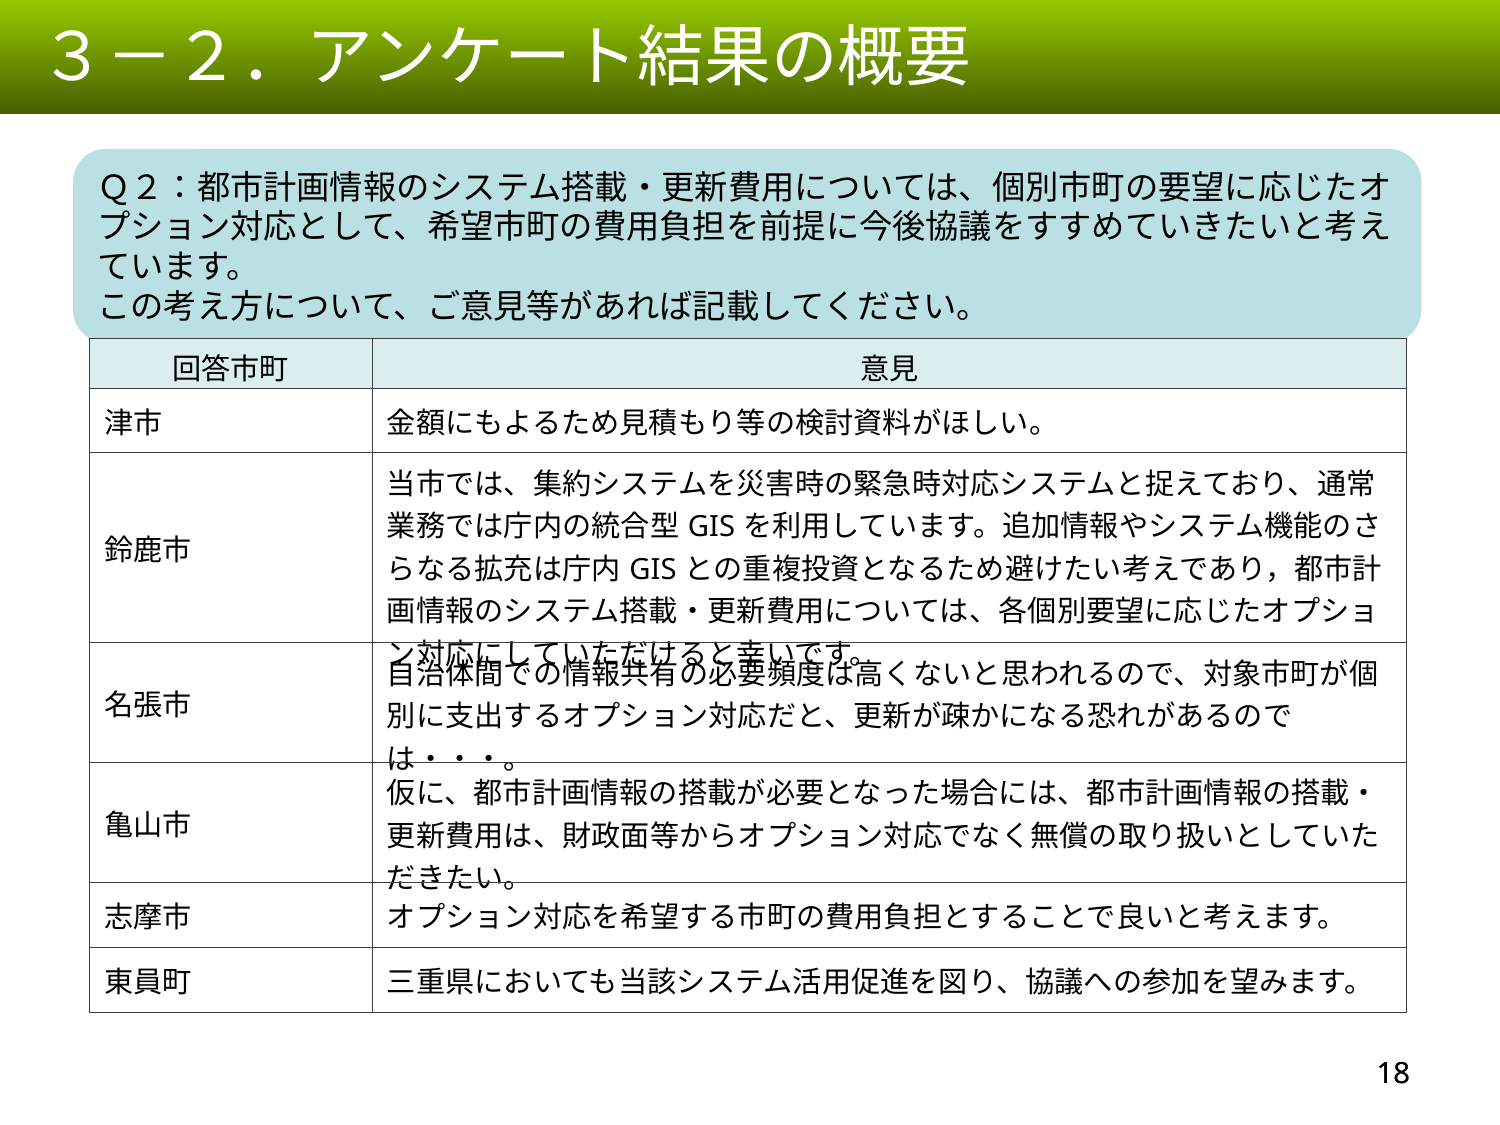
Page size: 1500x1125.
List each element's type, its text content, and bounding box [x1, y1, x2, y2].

table_cell 志摩市 [90, 883, 372, 947]
table_cell 鈴鹿市 [90, 453, 372, 642]
table_header 回答市町 [90, 339, 372, 388]
table_cell 名張市 [90, 643, 372, 762]
table_cell 津市 [90, 389, 372, 452]
table_cell 仮に、都市計画情報の搭載が必要となった場合には、都市計画情報の搭載・更新費用は、財政面等からオプション対応でなく無償の取り扱いとしていただきたい。 [373, 763, 1406, 882]
text_box ３－２．アンケート結果の概要 [25, 12, 1471, 96]
text_box 17 [1074, 1046, 1425, 1103]
text_box Ｑ２：都市計画情報のシステム搭載・更新費用については、個別市町の要望に応じたオプション対応として、希望市町の費用負担を前提に今後協議をすすめていきたいと考えています。 この考え方について、ご意見等があれば記載してください。 [73, 148, 1422, 338]
table_cell 東員町 [90, 948, 372, 1012]
table_cell オプション対応を希望する市町の費用負担とすることで良いと考えます。 [373, 883, 1406, 947]
table_cell 三重県においても当該システム活用促進を図り、協議への参加を望みます。 [373, 948, 1406, 1012]
table_cell 金額にもよるため見積もり等の検討資料がほしい。 [373, 389, 1406, 452]
table_cell 当市では、集約システムを災害時の緊急時対応システムと捉えており、通常業務では庁内の統合型GISを利用しています。追加情報やシステム機能のさらなる拡充は庁内GISとの重複投資となるため避けたい考えであり，都市計画情報のシステム搭載・更新費用については、各個別要望に応じたオプション対応にしていただけると幸いです。 [373, 453, 1406, 642]
table_cell 亀山市 [90, 763, 372, 882]
table_header 意見 [373, 339, 1406, 388]
table_cell 自治体間での情報共有の必要頻度は高くないと思われるので、対象市町が個別に支出するオプション対応だと、更新が疎かになる恐れがあるのでは・・・。 [373, 643, 1406, 762]
